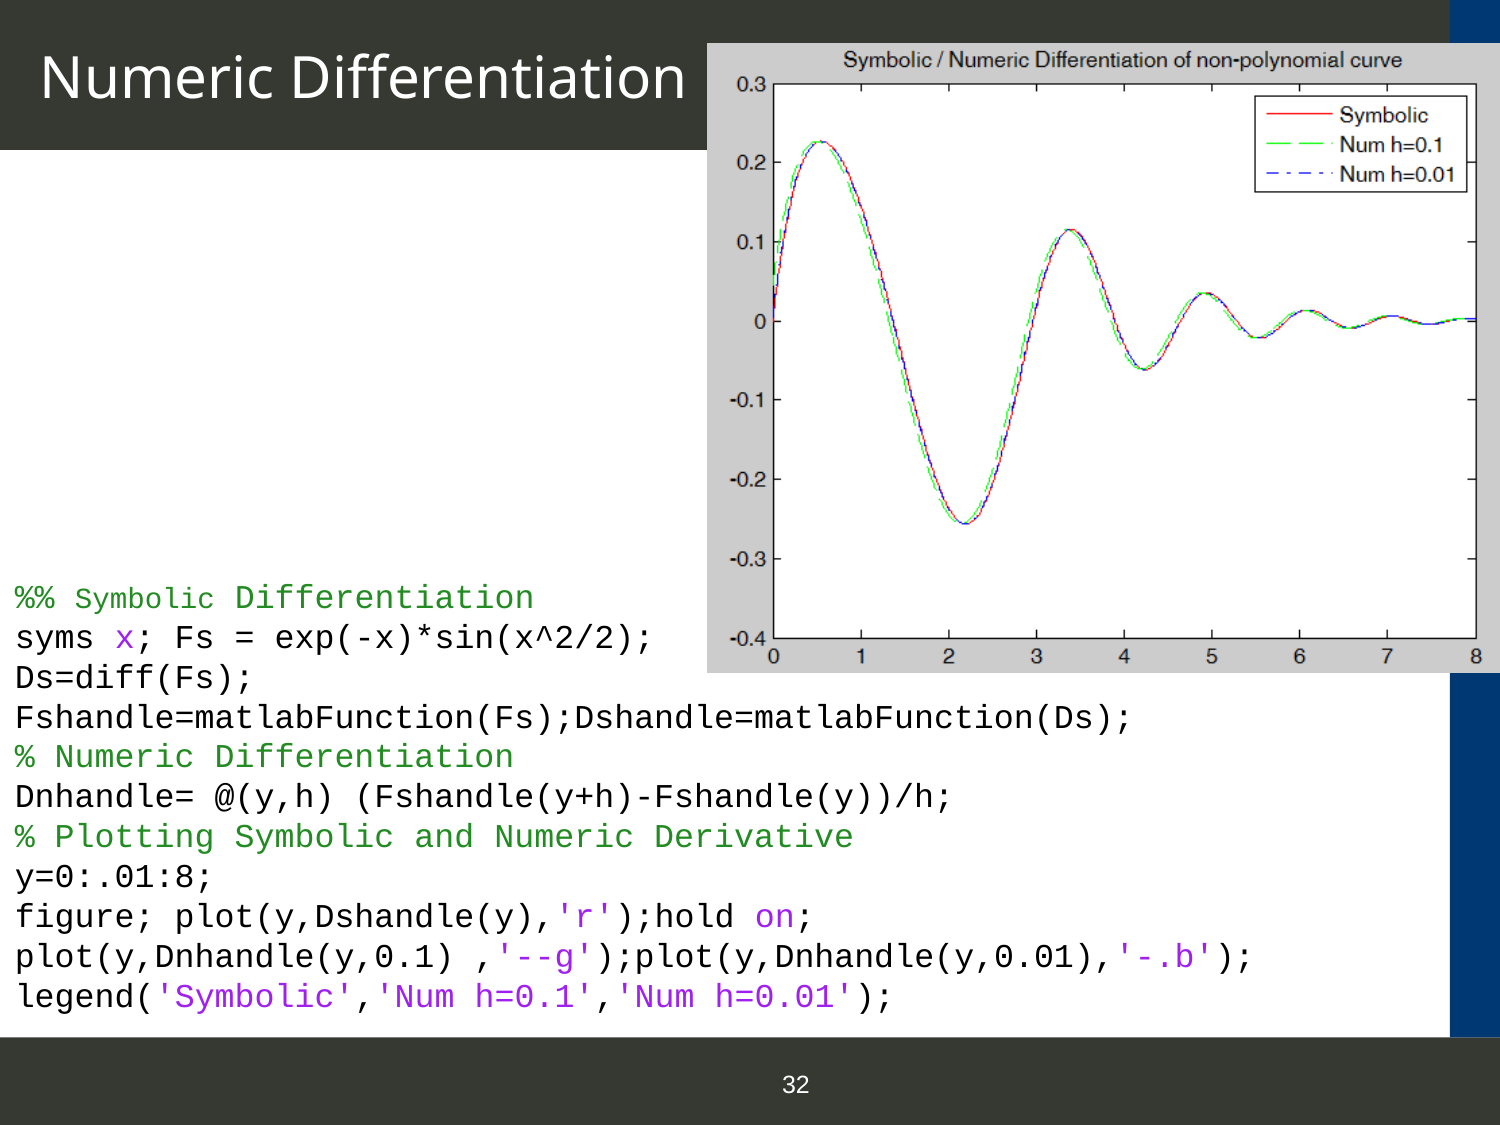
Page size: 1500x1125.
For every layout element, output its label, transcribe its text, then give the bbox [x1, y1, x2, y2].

title Numeric Differentiation [24, 32, 721, 133]
picture [707, 43, 1500, 673]
text_box %% Symbolic Differentiation syms x; Fs = exp(-x)*sin(x^2/2); Ds=diff(Fs); Fshandle=matlabFunction(Fs);Dshandle=matlabFunction(Ds); % Numeric Differentiation Dnhandle= @(y,h) (Fshandle(y+h)-Fshandle(y))/h; % Plotting Symbolic and Numeric Derivative y=0:.01:8; figure; plot(y,Dshandle(y),'r');hold on; plot(y,Dnhandle(y,0.1) ,'--g');plot(y,Dnhandle(y,0.01),'-.b'); legend('Symbolic','Num h=0.1','Num h=0.01'); [0, 567, 1450, 1022]
